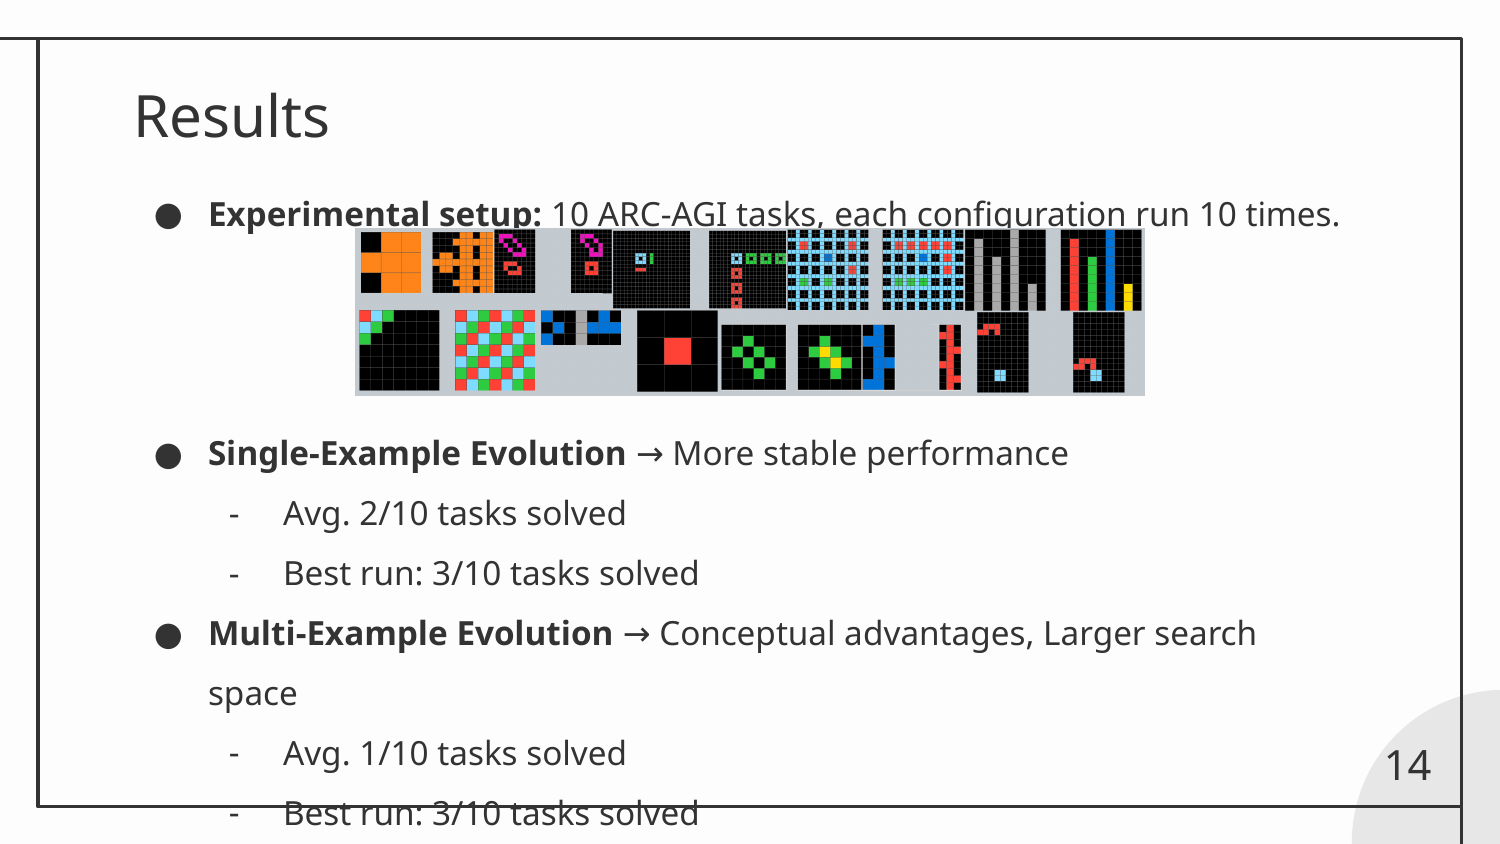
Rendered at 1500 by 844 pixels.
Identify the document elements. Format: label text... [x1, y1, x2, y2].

text_box ‹#› [1363, 723, 1453, 798]
picture [355, 228, 1145, 396]
title Results [118, 64, 1382, 158]
list Experimental setup: 10 ARC-AGI tasks, each configuration run 10 times. Single-Example Evolution → More stable performance Avg. 2/10 tasks solved Best run: 3/10 tasks solved Multi-Example Evolution → Conceptual advantages, Larger search space Avg. 1/10 tasks solved Best run: 3/10 tasks solved [118, 158, 1364, 766]
